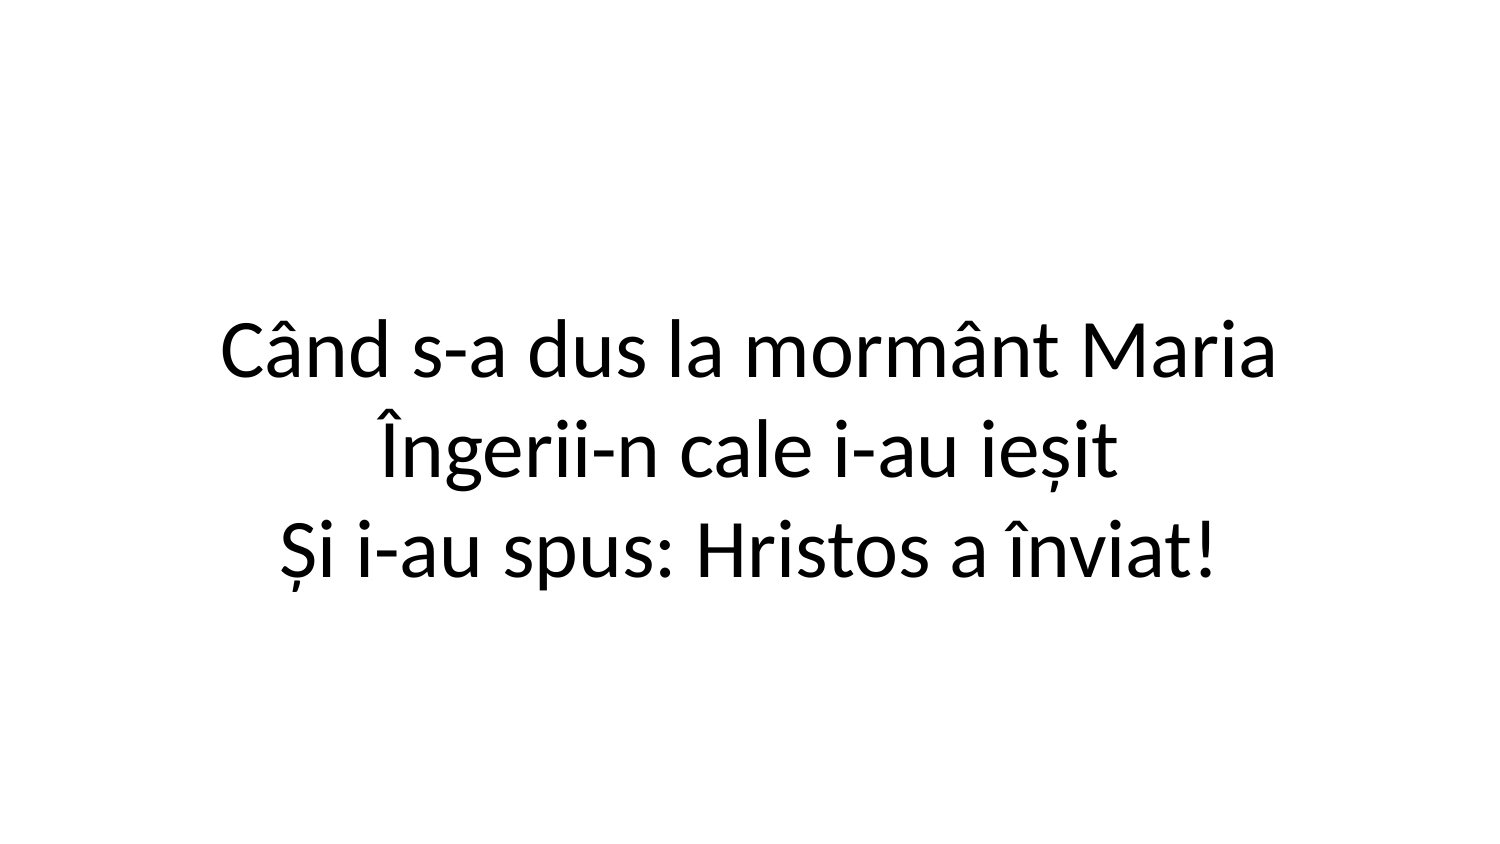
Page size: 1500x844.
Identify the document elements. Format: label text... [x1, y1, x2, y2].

text_box Când s-a dus la mormânt Maria Îngerii-n cale i-au ieșit Și i-au spus: Hristos a înviat! [205, 242, 1295, 602]
